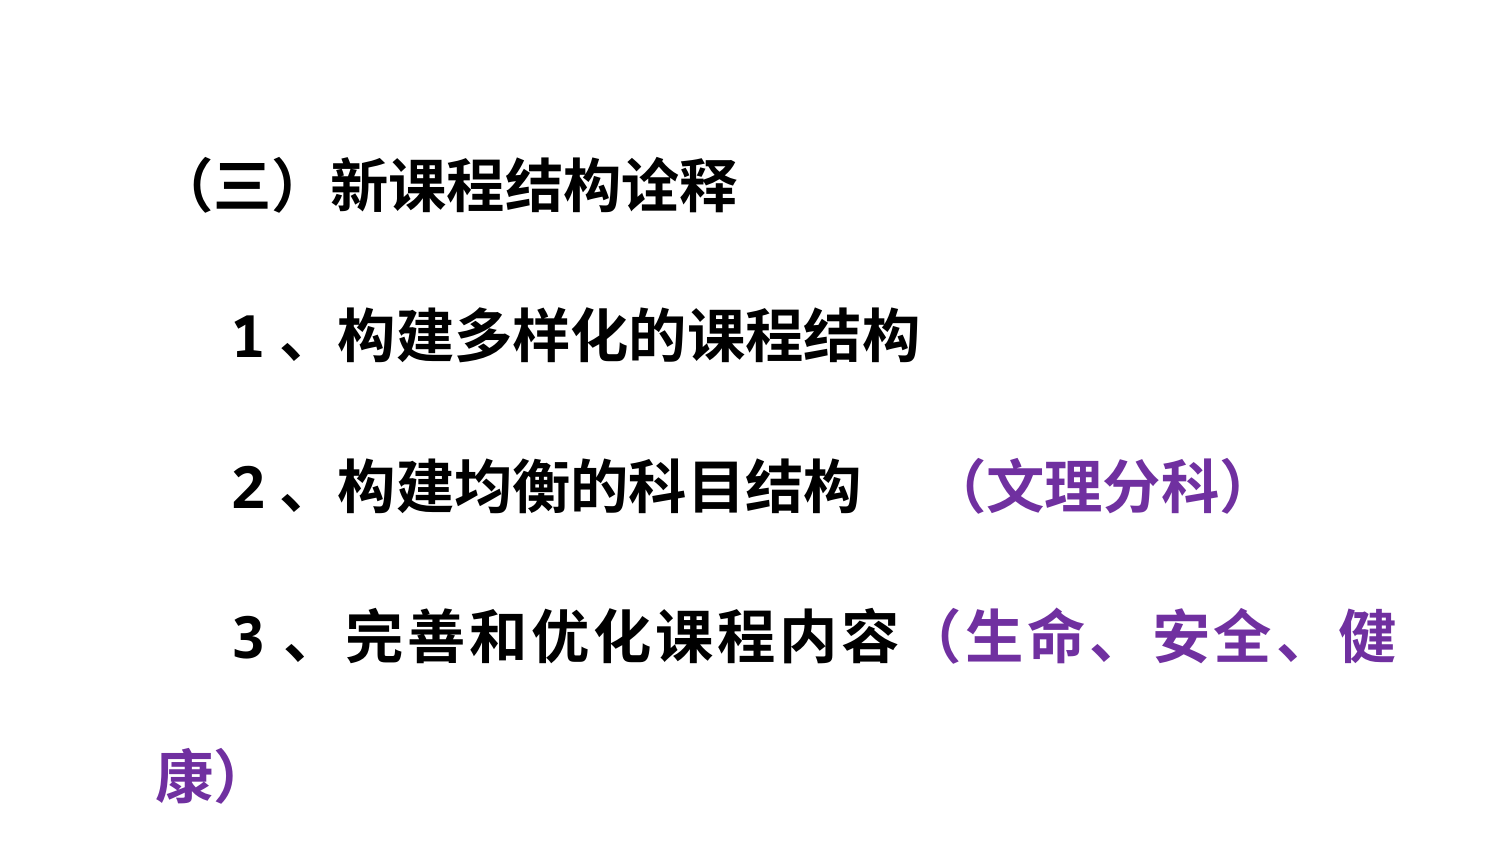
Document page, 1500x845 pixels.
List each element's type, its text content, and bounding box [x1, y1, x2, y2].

list （三）新课程结构诠释 1、构建多样化的课程结构 2、构建均衡的科目结构 （文理分科） 3、完善和优化课程内容（生命、安全、健康） [140, 141, 1412, 703]
